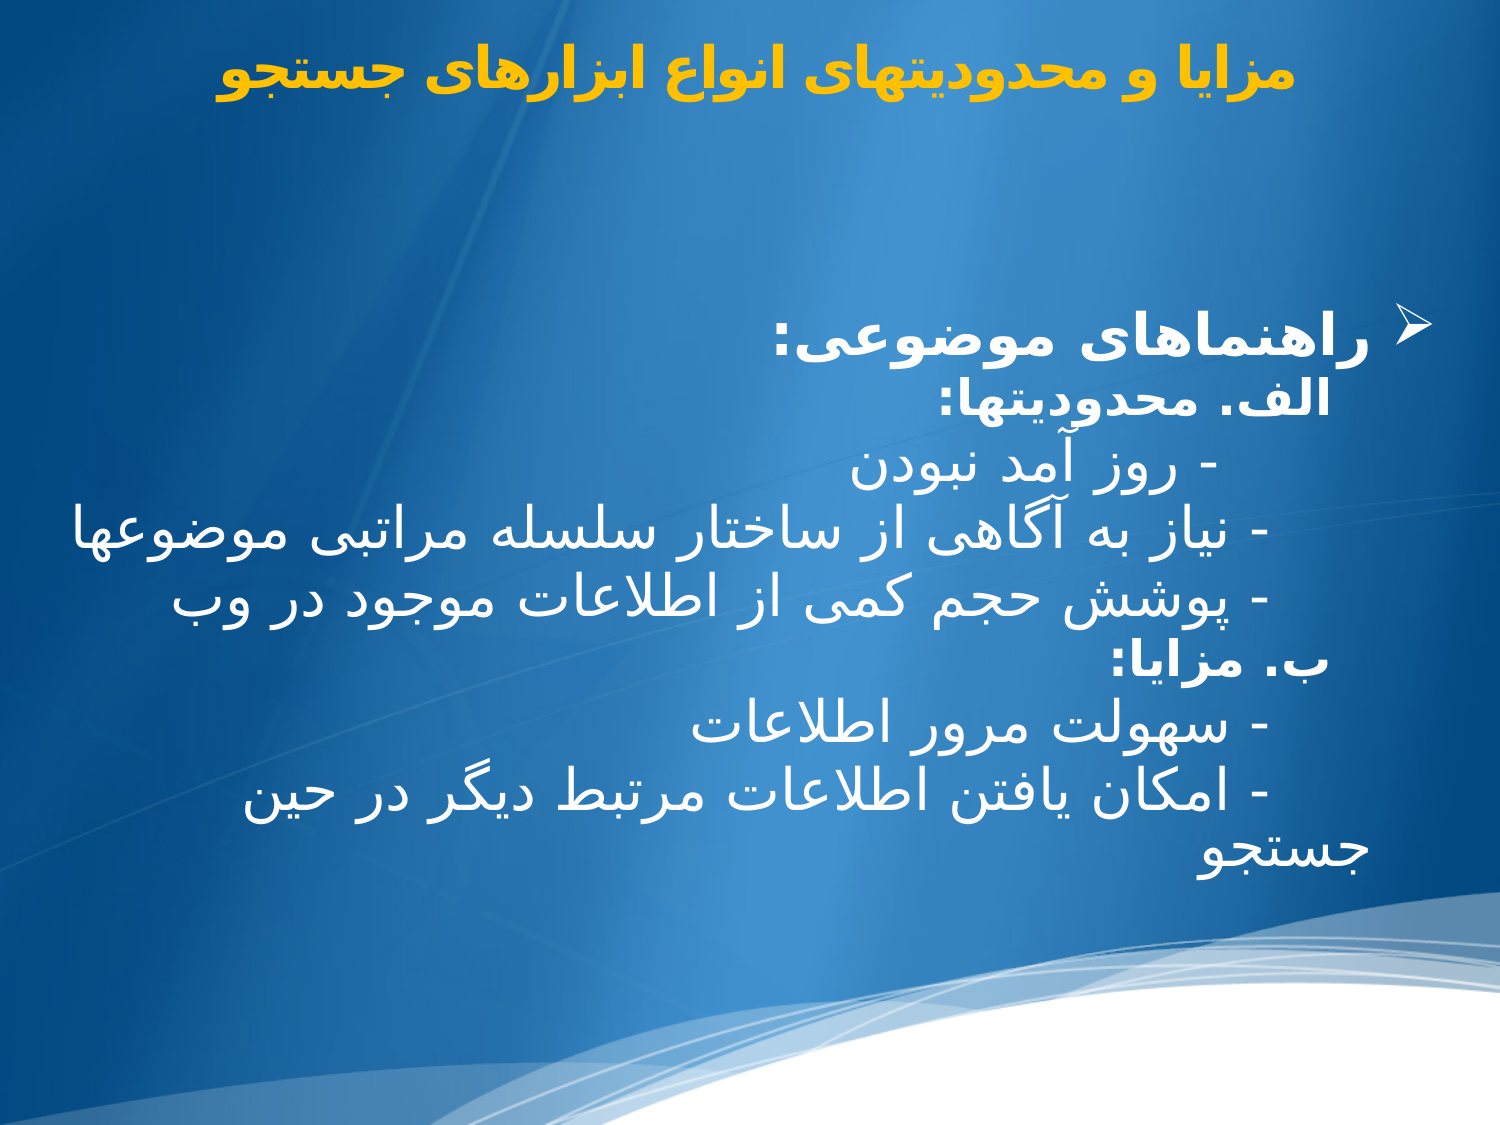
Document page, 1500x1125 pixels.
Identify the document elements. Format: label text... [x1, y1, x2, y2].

list راهنماهای موضوعی: الف. محدودیتها: - روز آمد نبودن - نیاز به آگاهی از ساختار سلسله مراتبی موضوعها - پوشش حجم کمی از اطلاعات موجود در وب ب. مزایا: - سهولت مرور اطلاعات - امکان یافتن اطلاعات مرتبط دیگر در حین جستجو [62, 231, 1438, 583]
title مزایا و محدودیتهای انواع ابزارهای جستجو [62, 37, 1438, 104]
picture [0, 0, 1500, 1125]
